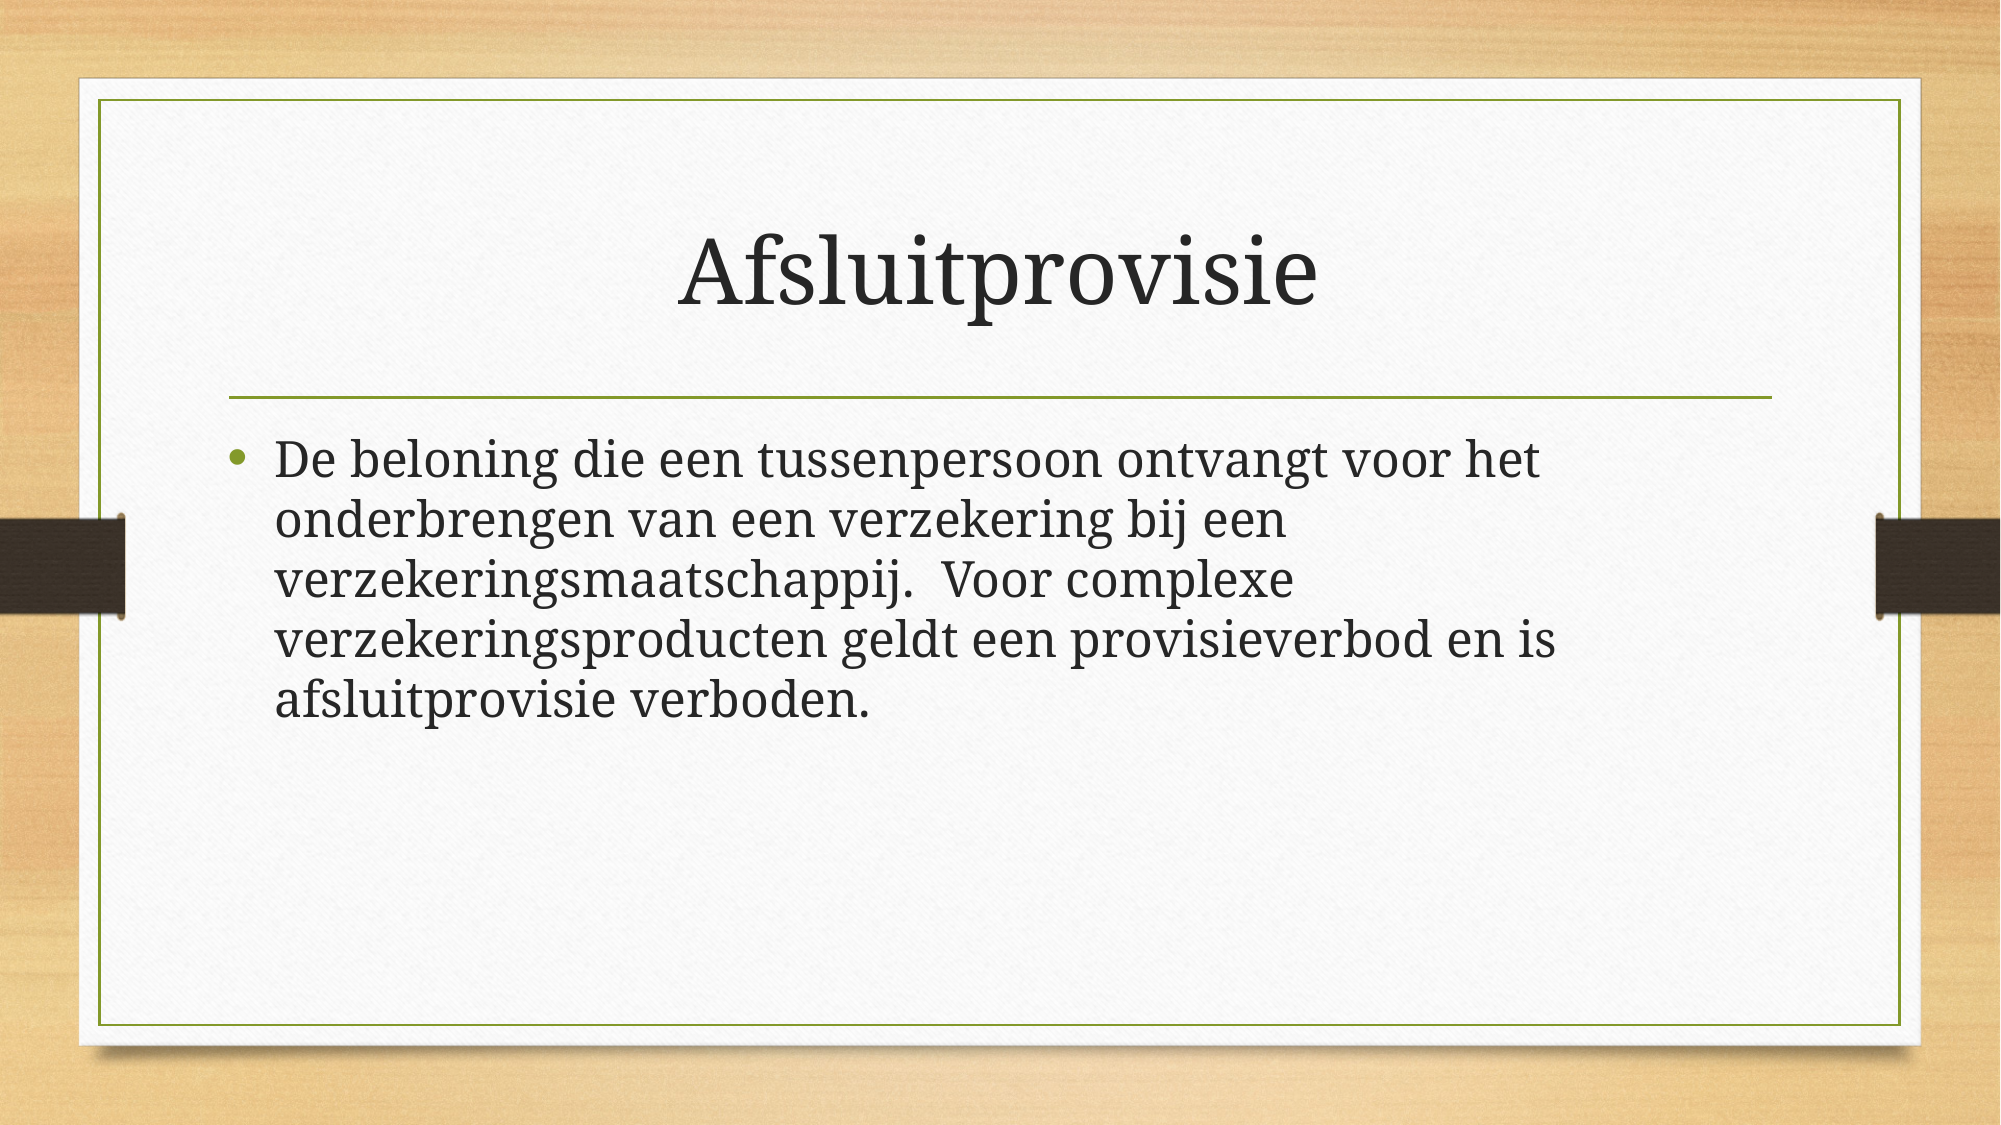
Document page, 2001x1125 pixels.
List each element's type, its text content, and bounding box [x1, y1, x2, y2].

list De beloning die een tussenpersoon ontvangt voor het onderbrengen van een verzekering bij een verzekeringsmaatschappij. Voor complexe verzekeringsproducten geldt een provisieverbod en is afsluitprovisie verboden. [212, 419, 1788, 964]
title Afsluitprovisie [212, 161, 1788, 375]
picture [0, 0, 2001, 1125]
